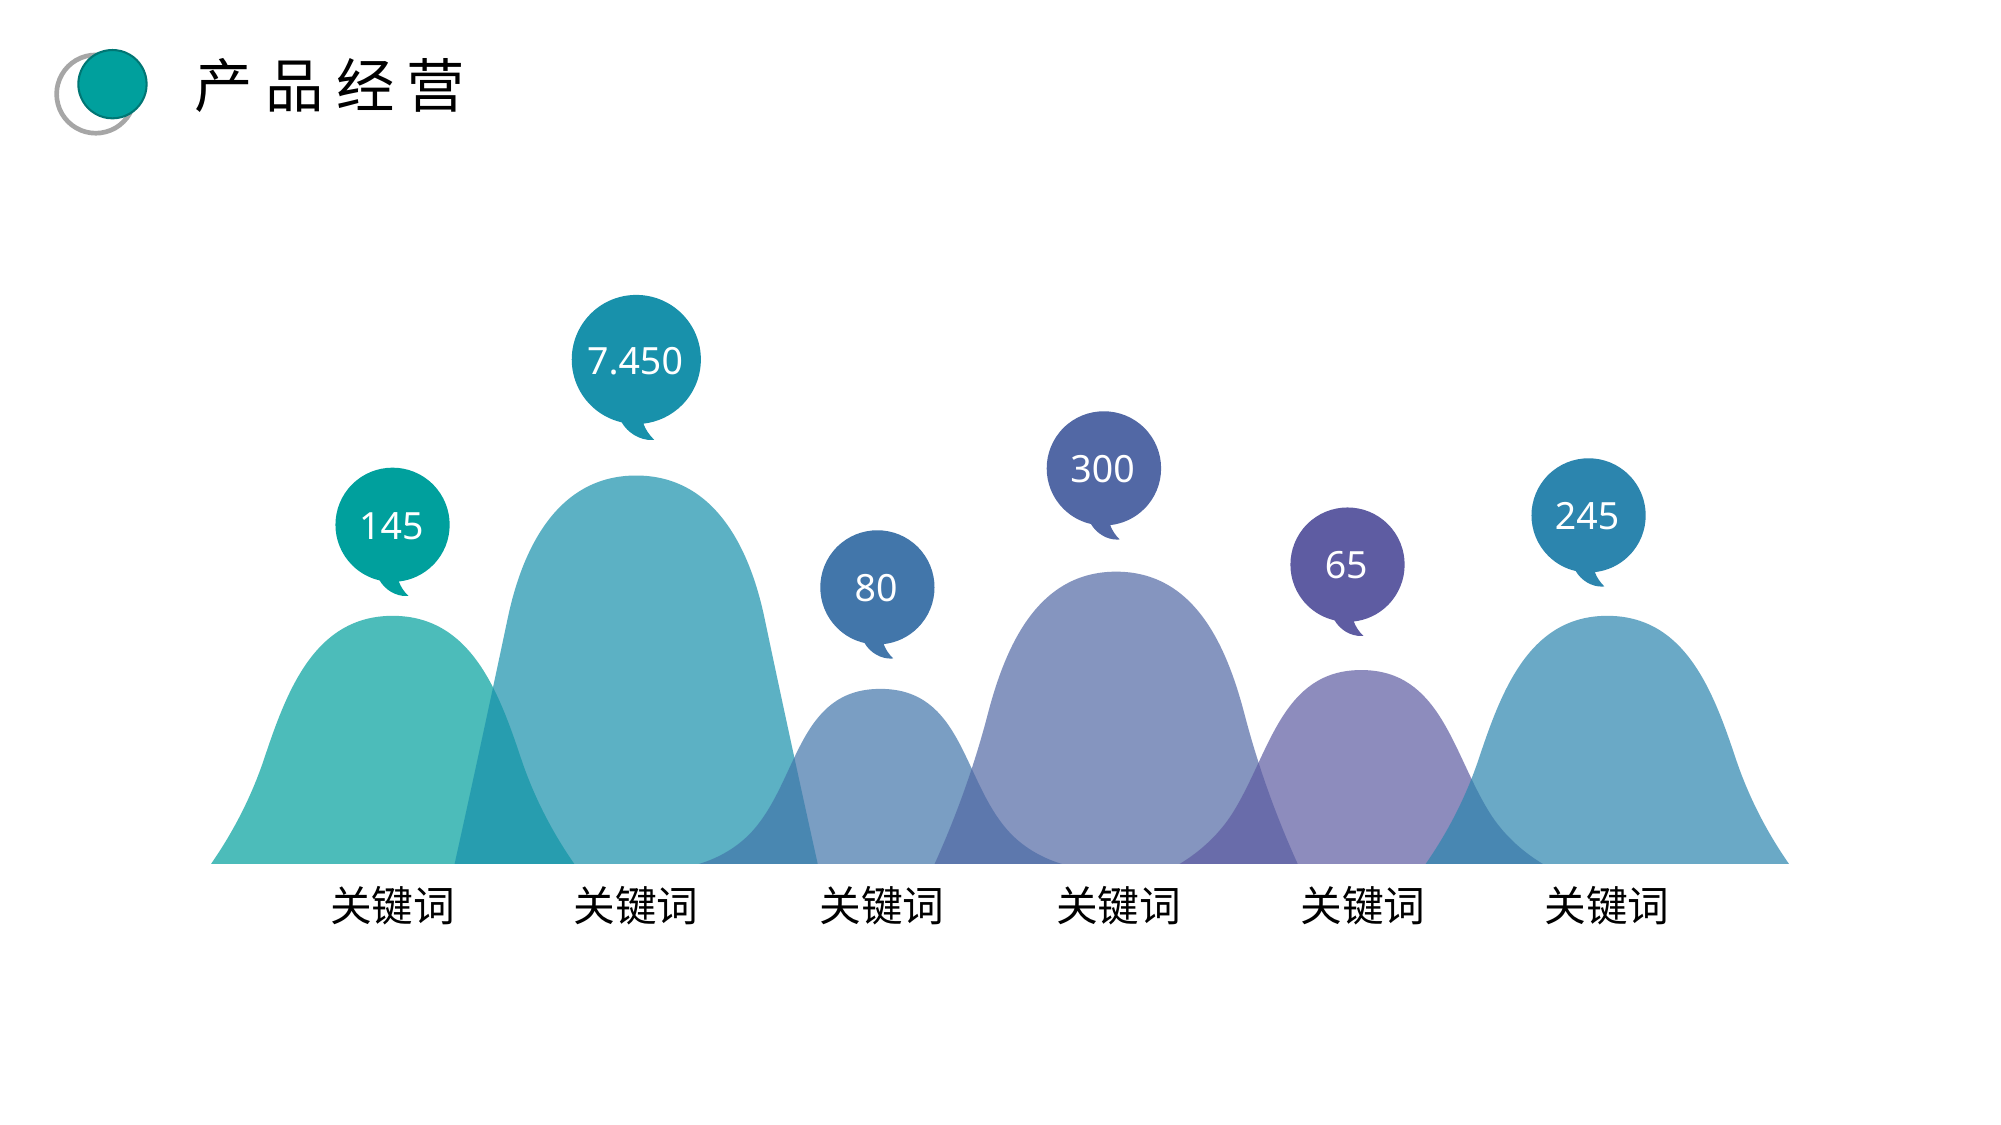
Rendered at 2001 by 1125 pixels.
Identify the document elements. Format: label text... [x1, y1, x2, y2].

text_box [211, 294, 1789, 927]
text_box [56, 49, 147, 134]
text_box 产品经营 [179, 41, 604, 126]
